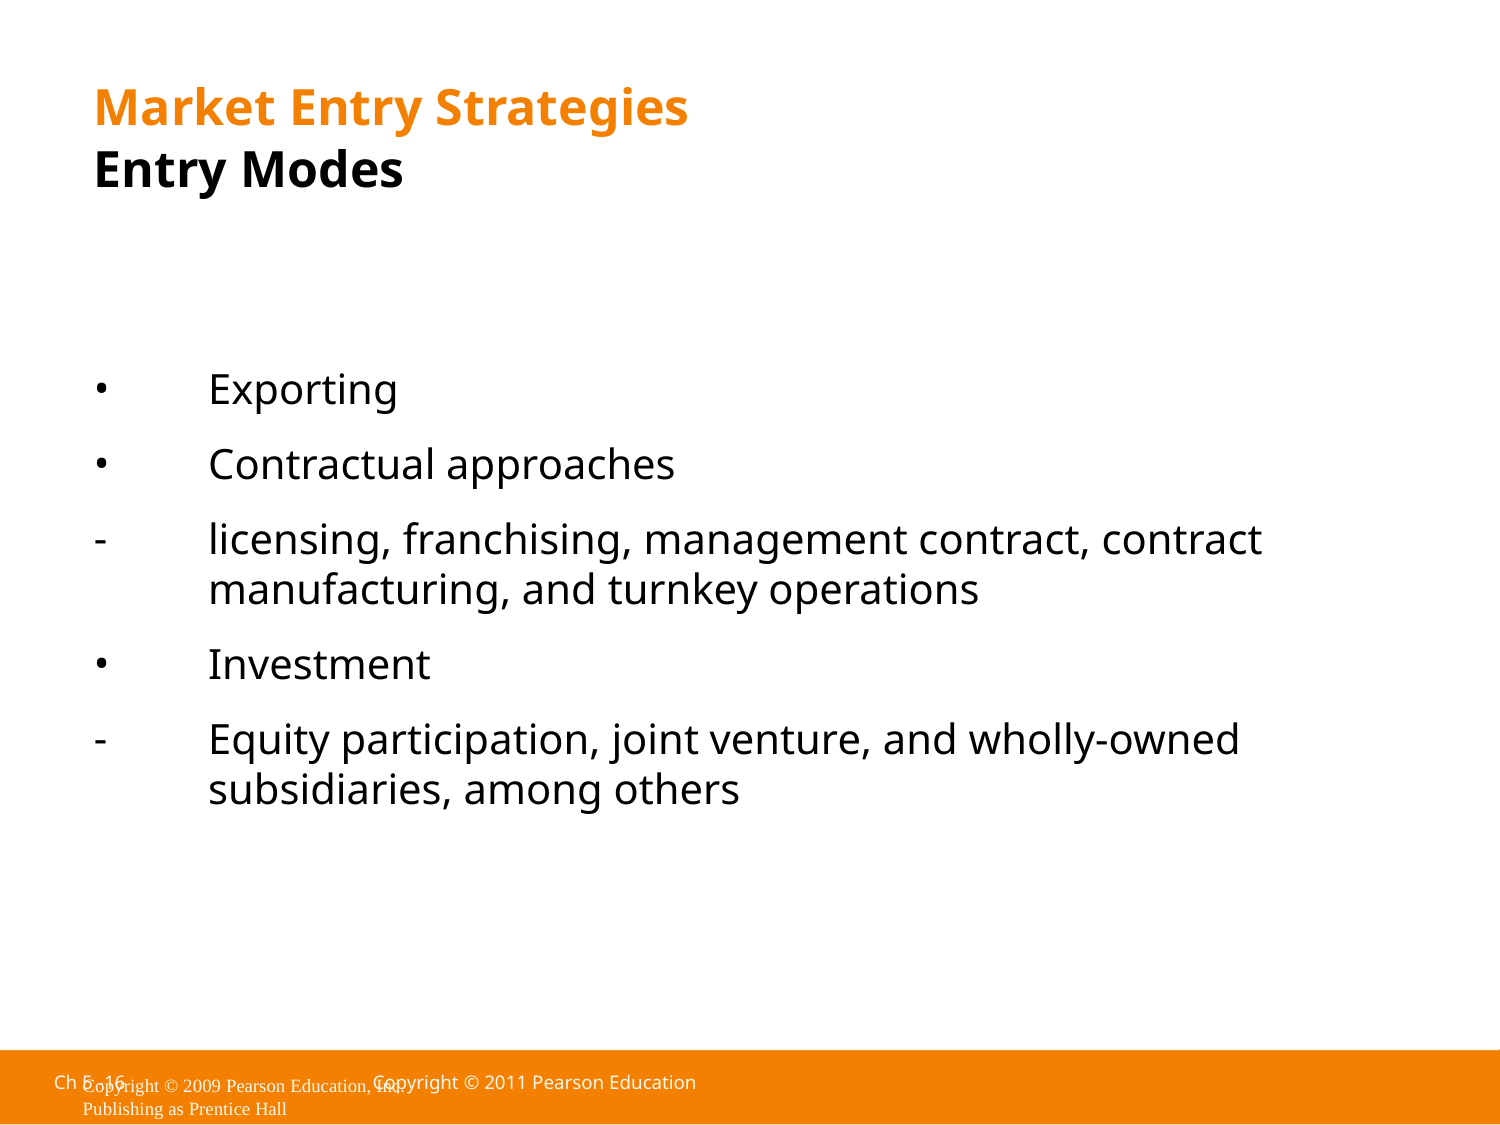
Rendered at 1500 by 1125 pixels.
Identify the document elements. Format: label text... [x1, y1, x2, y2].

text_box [87, 362, 1432, 834]
text_box Ch 5 -16 [47, 1070, 171, 1093]
text_box [0, 1050, 1500, 1125]
text_box Entry Modes [87, 137, 1296, 198]
text_box Copyright © 2009 Pearson Education, Inc. Publishing as Prentice Hall [82, 1073, 908, 1119]
picture [1248, 1042, 1500, 1124]
text_box Market Entry Strategies [87, 74, 1346, 136]
text_box Copyright © 2011 Pearson Education [233, 1070, 703, 1093]
